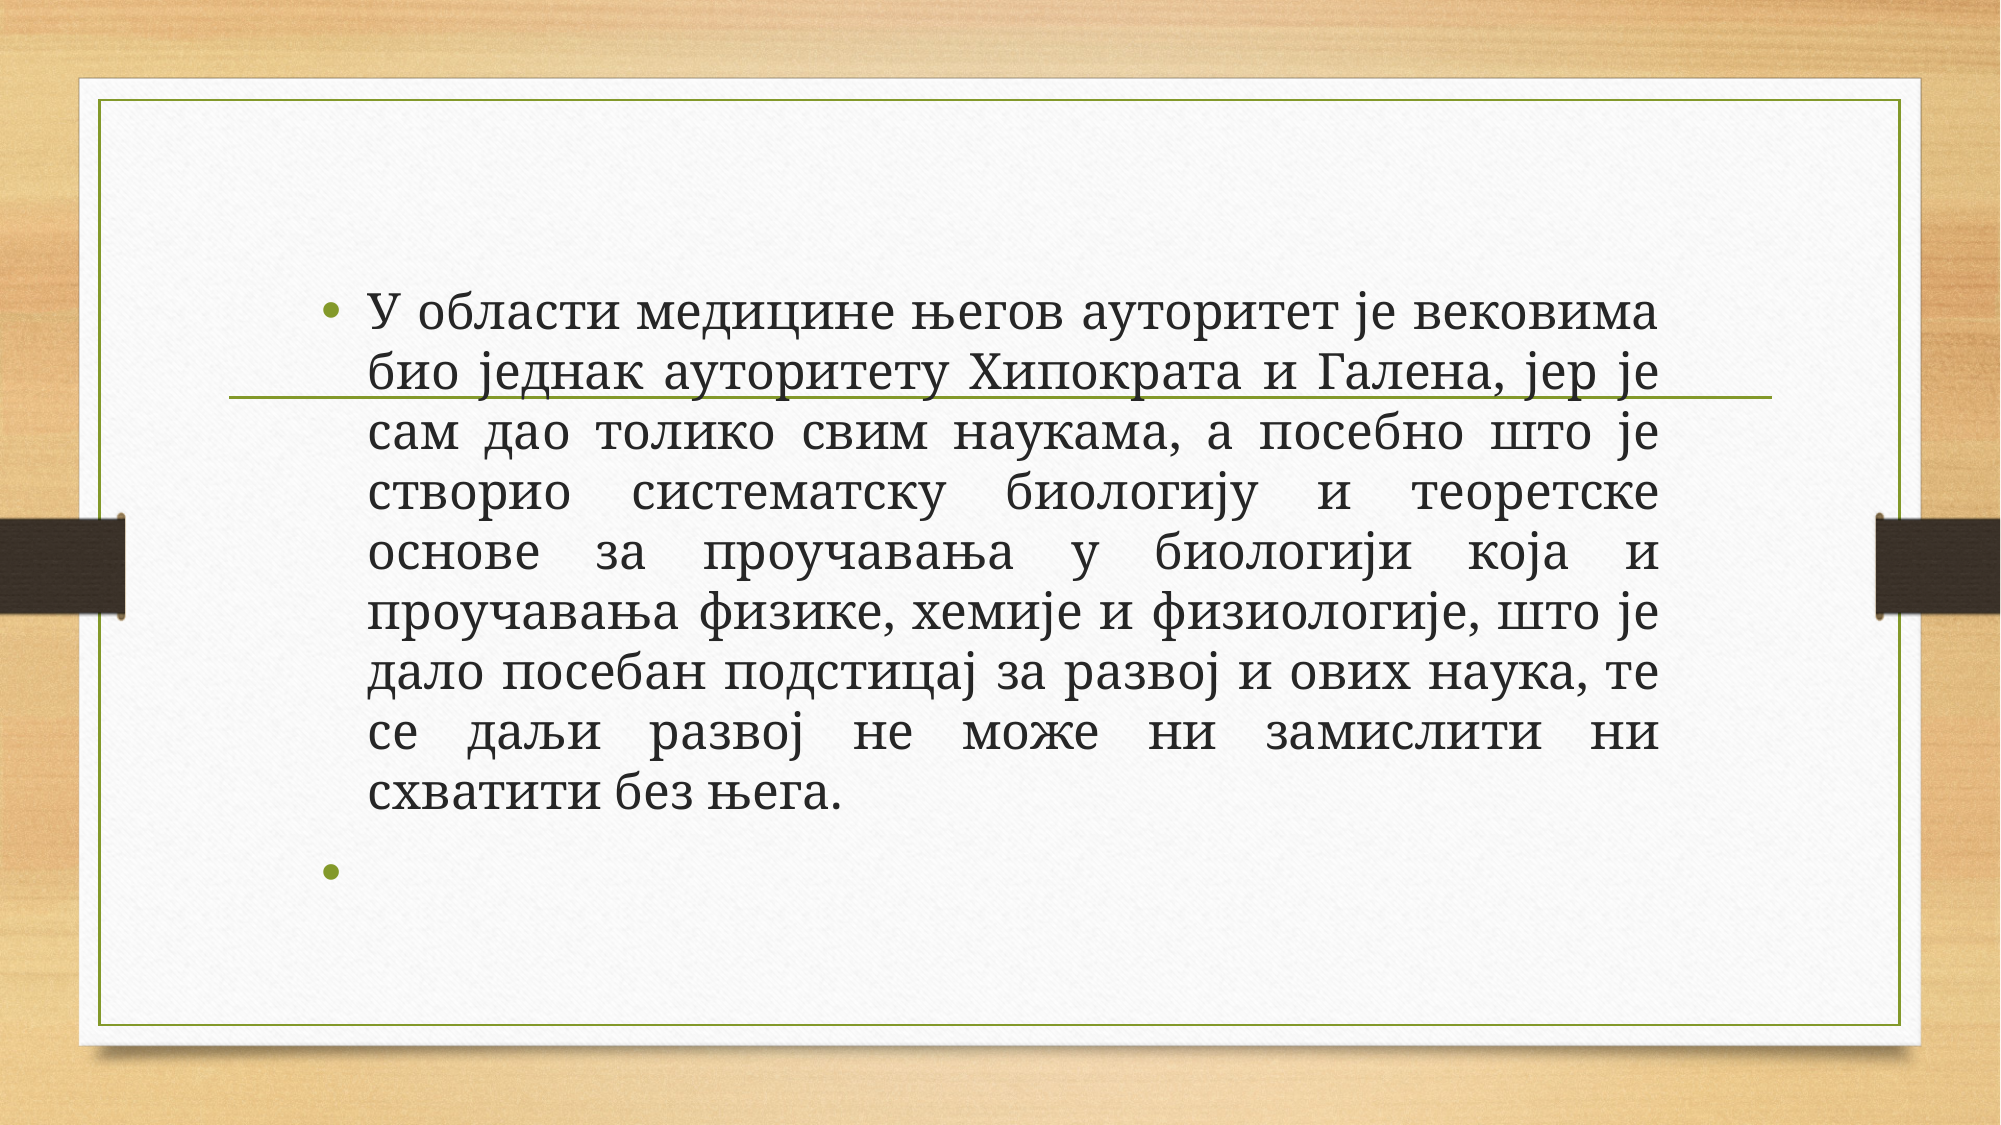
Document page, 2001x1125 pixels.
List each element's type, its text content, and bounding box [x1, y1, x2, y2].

picture [0, 0, 2001, 1125]
list У области медицине његов ауторитет је вековима био једнак ауторитету Хипократа и Галена, јер је сам дао толико свим наукама, а посебно што је створио систематску биологију и теоретске основе за проучавања у биологији која и проучавања физике, хемије и физиологије, што је дало посебан подстицај за развој и ових наука, те се даљи развој не може ни замислити ни схватити без њега. [306, 272, 1676, 1013]
